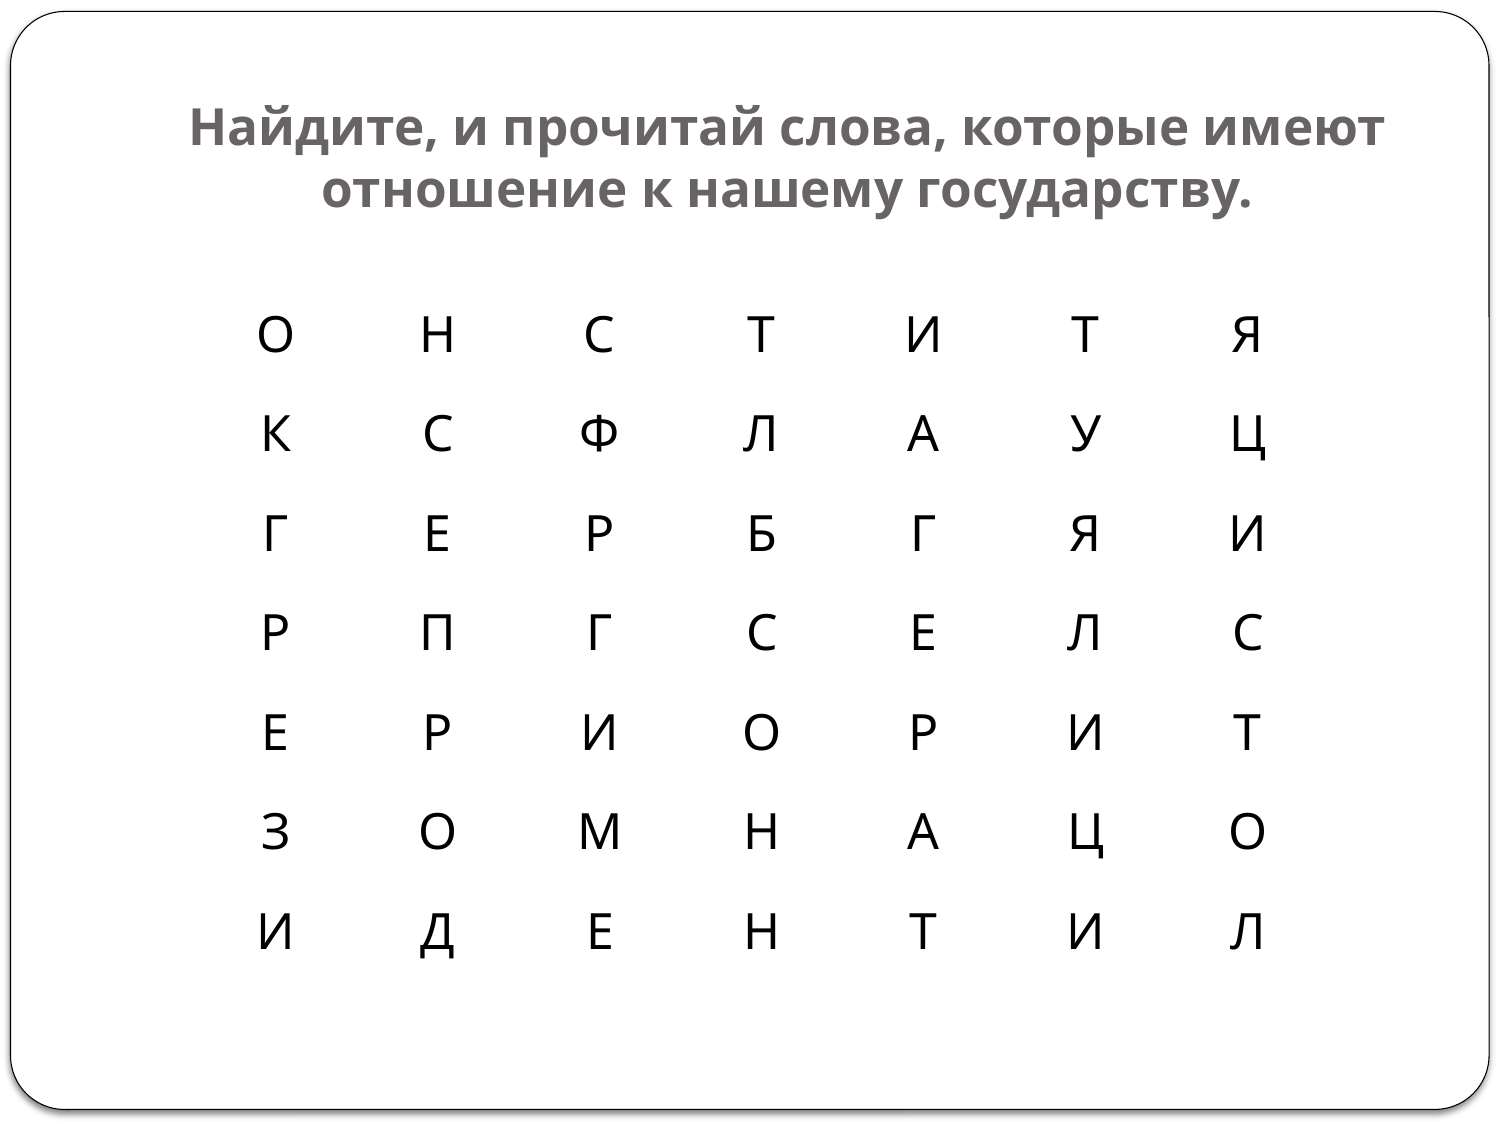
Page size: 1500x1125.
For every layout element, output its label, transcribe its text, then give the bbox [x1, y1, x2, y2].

table_cell Л [1167, 888, 1329, 987]
table_cell О [357, 788, 519, 888]
table_header Т [1005, 291, 1167, 390]
table_cell Ф [519, 390, 681, 490]
table_cell Е [843, 589, 1005, 689]
table_cell Р [195, 589, 357, 689]
table_cell Г [843, 490, 1005, 589]
table_cell Р [843, 689, 1005, 788]
table_cell К [195, 390, 357, 490]
table_header О [195, 291, 357, 390]
table_cell Т [1167, 689, 1329, 788]
table_cell Т [843, 888, 1005, 987]
table_cell С [1167, 589, 1329, 689]
table_cell Ц [1167, 390, 1329, 490]
table_cell П [357, 589, 519, 689]
table_cell З [195, 788, 357, 888]
table_header С [519, 291, 681, 390]
table_cell И [519, 689, 681, 788]
title Найдите, и прочитай слова, которые имеют отношение к нашему государству. [150, 45, 1425, 233]
table_header Н [357, 291, 519, 390]
table_cell И [1167, 490, 1329, 589]
table_header Т [681, 291, 843, 390]
table_cell И [195, 888, 357, 987]
table_header И [843, 291, 1005, 390]
table_cell И [1005, 888, 1167, 987]
table_cell Р [357, 689, 519, 788]
table_cell О [1167, 788, 1329, 888]
table_header Я [1167, 291, 1329, 390]
table_cell С [681, 589, 843, 689]
table_cell А [843, 390, 1005, 490]
table_cell У [1005, 390, 1167, 490]
table_cell Н [681, 888, 843, 987]
table_cell Е [519, 888, 681, 987]
table_cell Ц [1005, 788, 1167, 888]
table_cell А [843, 788, 1005, 888]
table_cell Е [357, 490, 519, 589]
table_cell М [519, 788, 681, 888]
table_cell Б [681, 490, 843, 589]
table_cell О [681, 689, 843, 788]
table_cell Е [195, 689, 357, 788]
table_cell С [357, 390, 519, 490]
table_cell Д [357, 888, 519, 987]
table_cell Н [681, 788, 843, 888]
table_cell И [1005, 689, 1167, 788]
table_cell Г [195, 490, 357, 589]
table_cell Л [681, 390, 843, 490]
table_cell Р [519, 490, 681, 589]
table_cell Г [519, 589, 681, 689]
table_cell Я [1005, 490, 1167, 589]
table_cell Л [1005, 589, 1167, 689]
